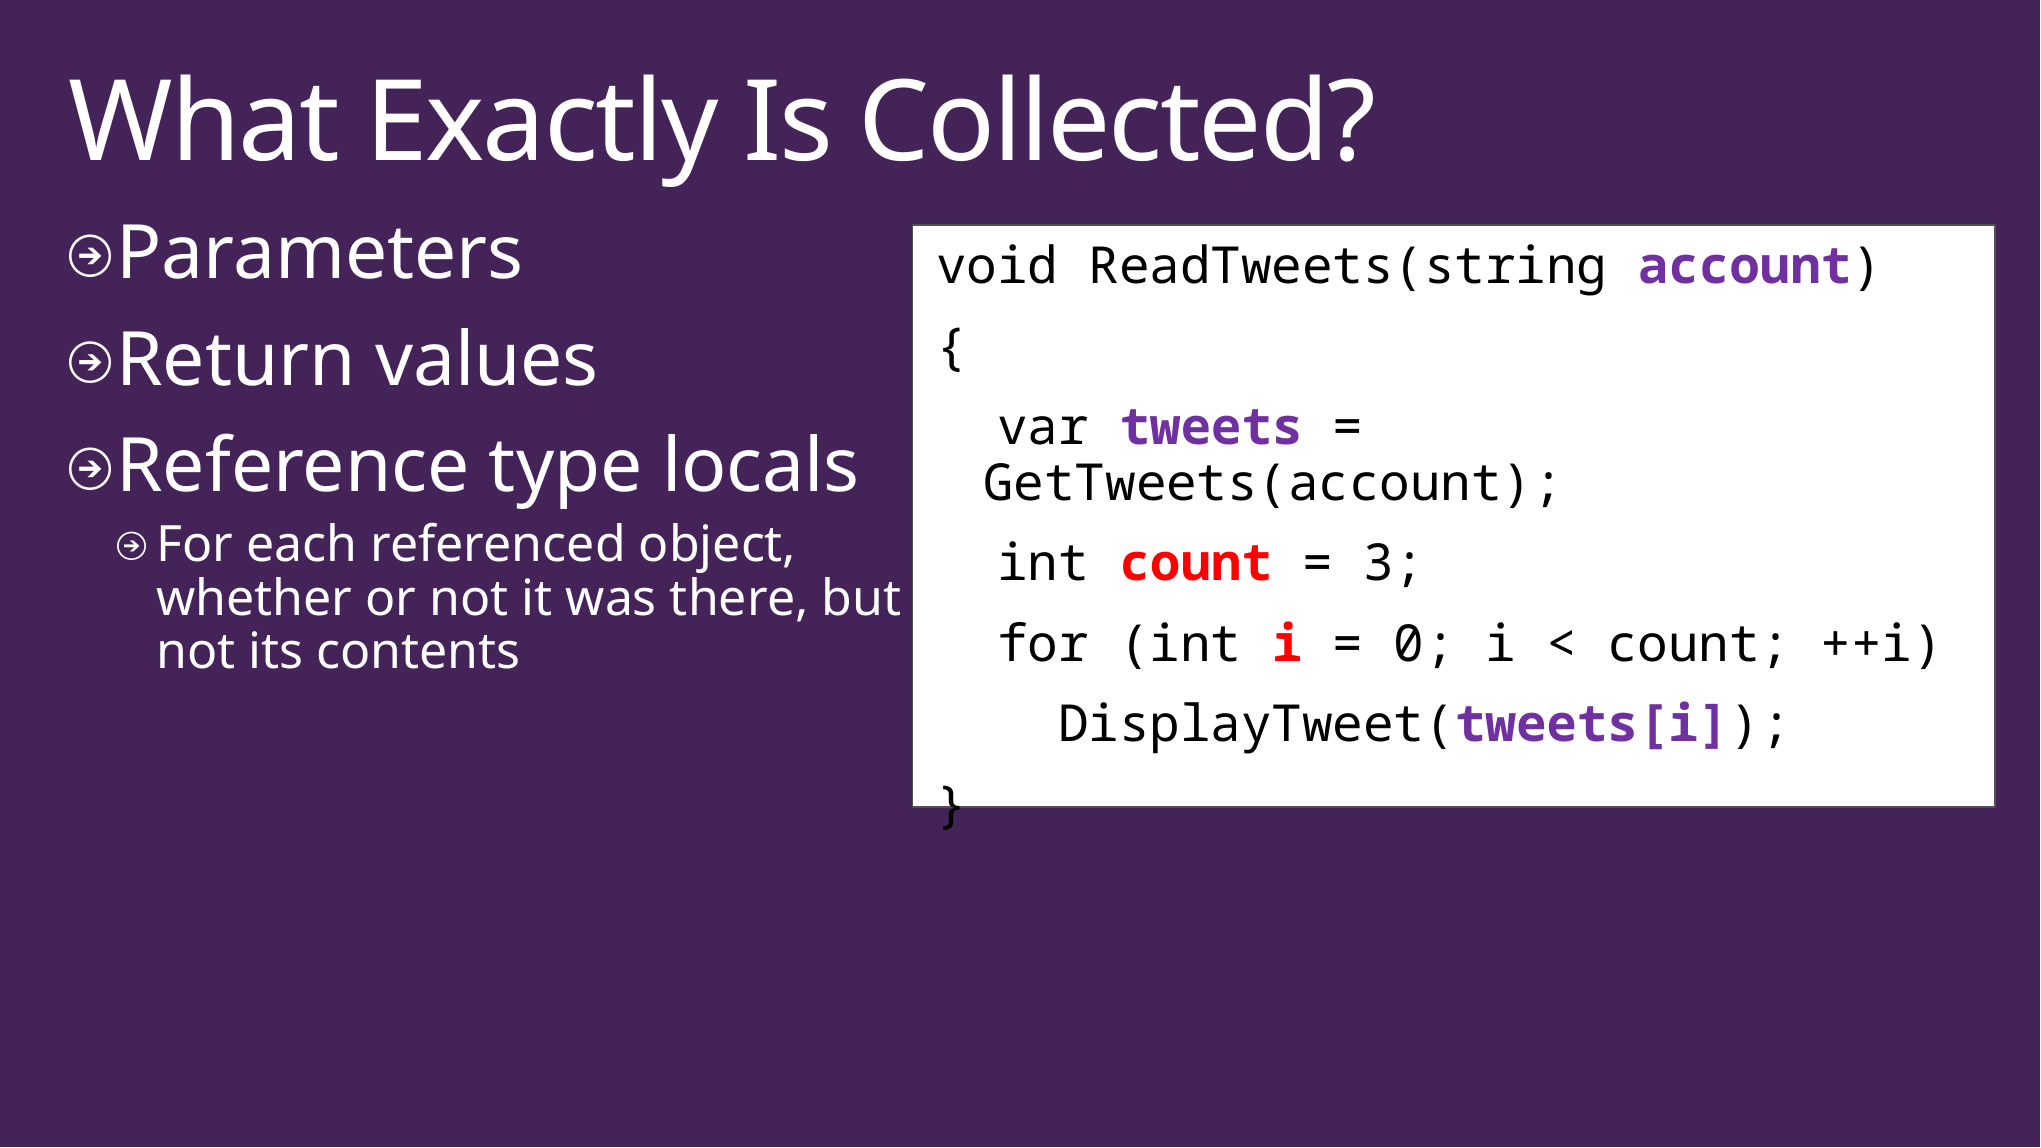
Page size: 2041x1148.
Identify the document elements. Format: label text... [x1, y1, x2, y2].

picture [69, 223, 122, 277]
picture [69, 330, 122, 383]
picture [117, 524, 154, 560]
picture [69, 436, 122, 490]
list void ReadTweets(string account) { var tweets = GetTweets(account); int count = 3; for (int i = 0; i < count; ++i) DisplayTweet(tweets[i]); } [912, 224, 1996, 808]
title What Exactly Is Collected? [45, 48, 1996, 199]
list Parameters Return values Reference type locals For each referenced object, whether or not it was there, but not its contents [45, 198, 946, 703]
